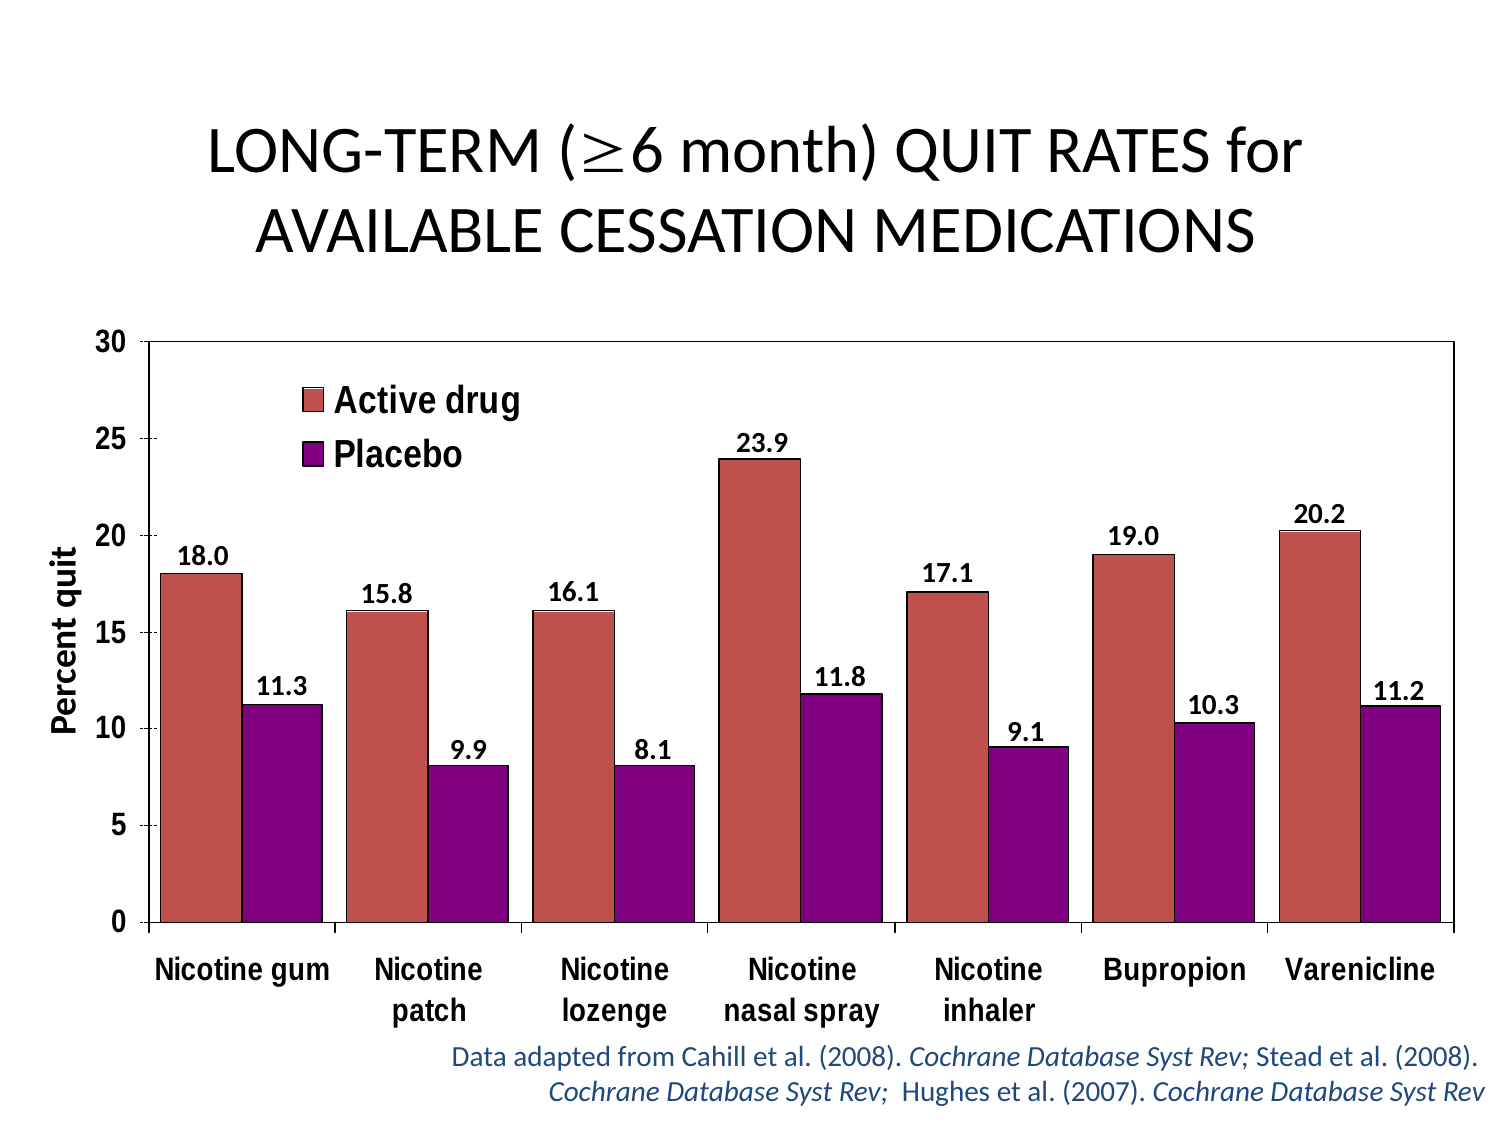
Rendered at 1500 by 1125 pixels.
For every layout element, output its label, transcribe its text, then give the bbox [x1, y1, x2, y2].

text_box Percent quit [30, 531, 77, 751]
text_box Data adapted from Cahill et al. (2008). Cochrane Database Syst Rev; Stead et al. (2008). Cochrane Database Syst Rev; Hughes et al. (2007). Cochrane Database Syst Rev [74, 1029, 1500, 1115]
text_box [83, 305, 1462, 1047]
title LONG-TERM (6 month) QUIT RATES for AVAILABLE CESSATION MEDICATIONS [120, 92, 1392, 280]
